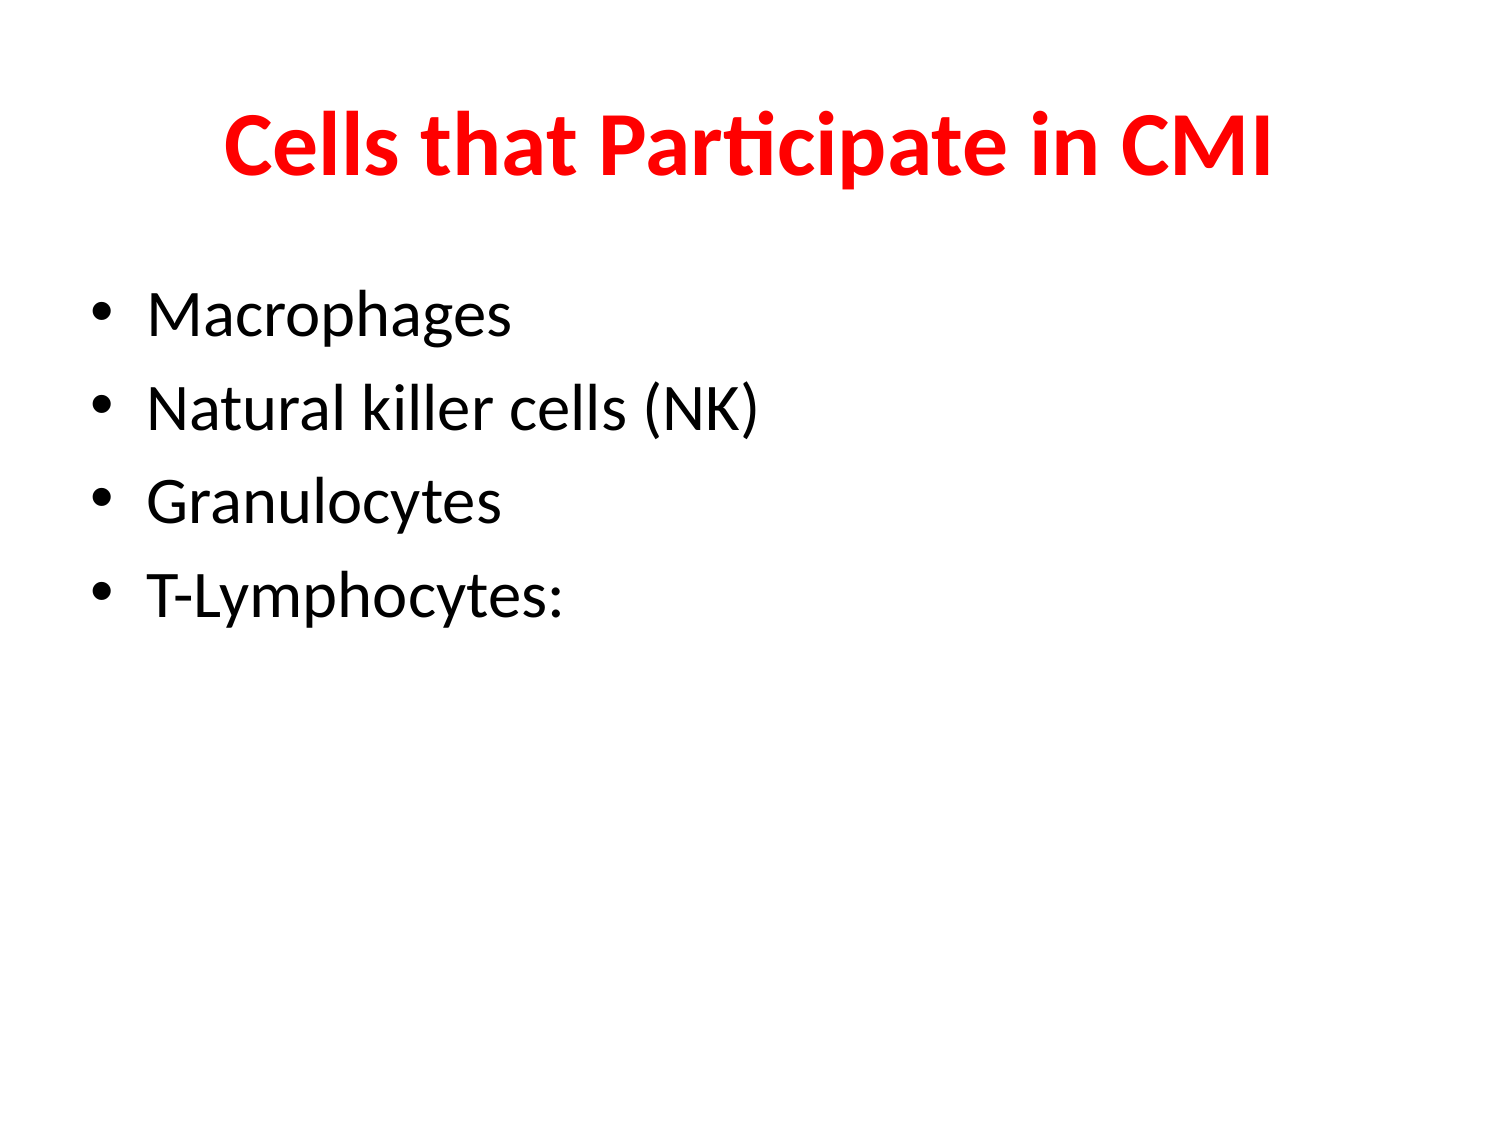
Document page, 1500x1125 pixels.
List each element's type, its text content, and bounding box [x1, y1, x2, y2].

title Cells that Participate in CMI [75, 45, 1425, 233]
list Macrophages Natural killer cells (NK) Granulocytes T-Lymphocytes: [75, 262, 1425, 1047]
